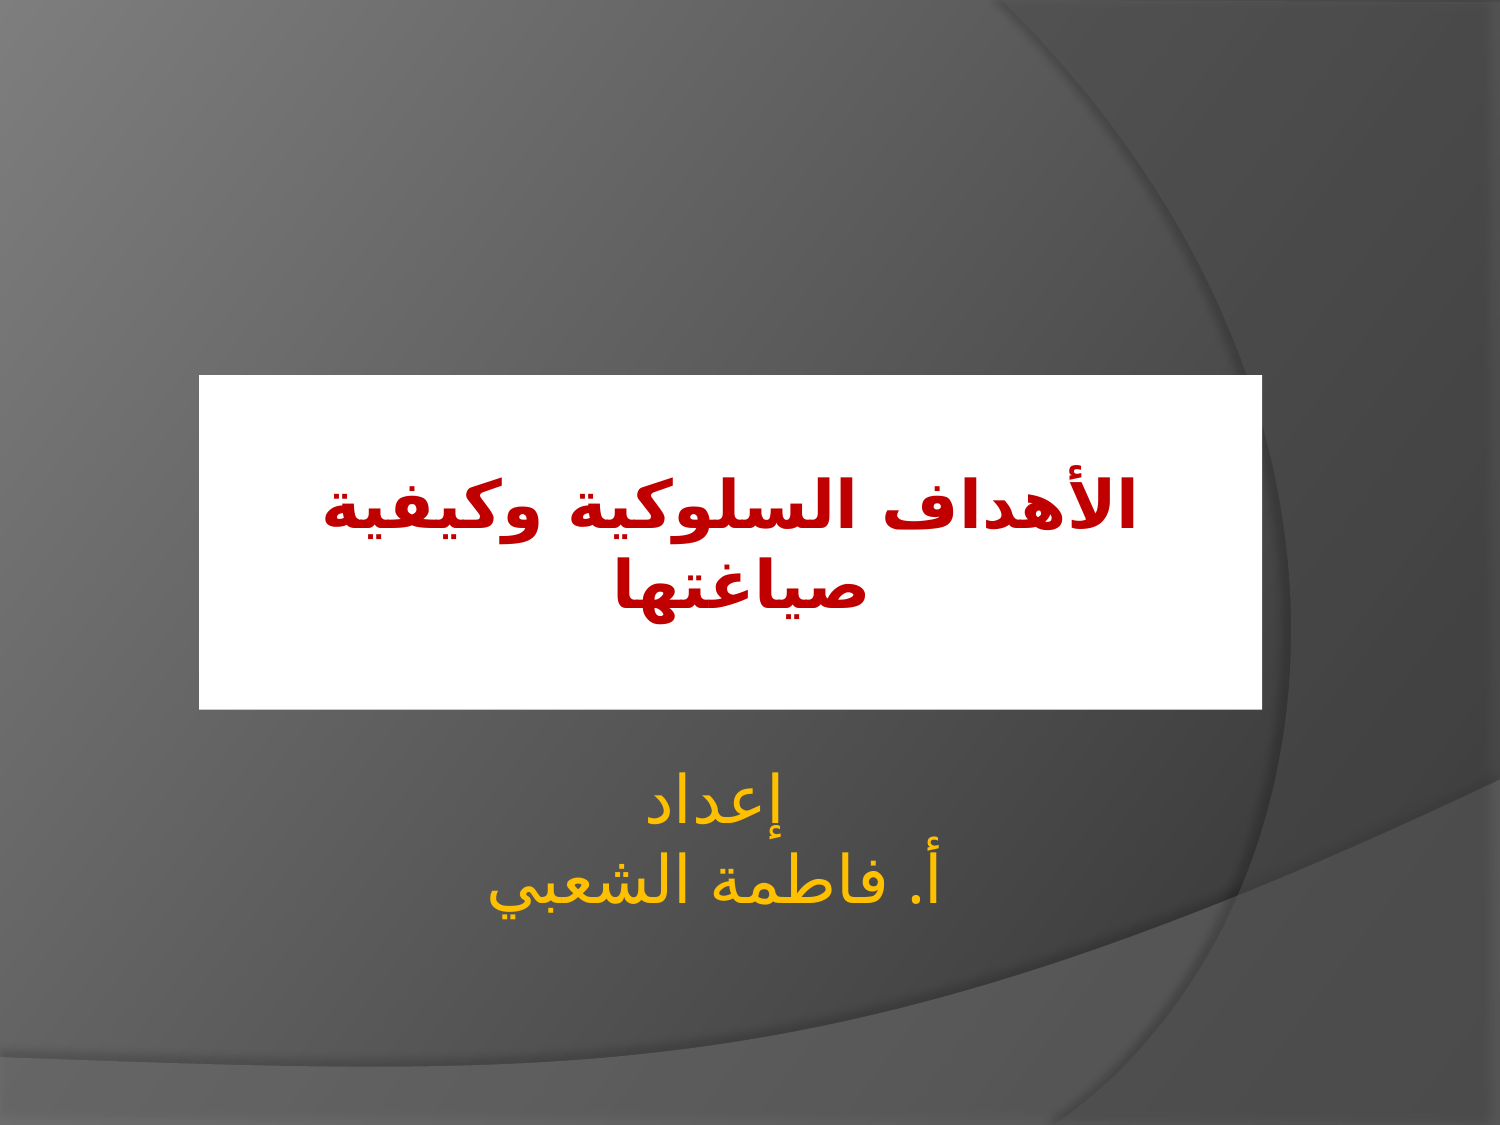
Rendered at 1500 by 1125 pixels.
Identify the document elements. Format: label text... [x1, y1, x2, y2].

text_box إعداد أ. فاطمة الشعبي [410, 749, 1020, 925]
title الأهداف السلوكية وكيفية صياغتها [199, 375, 1263, 710]
